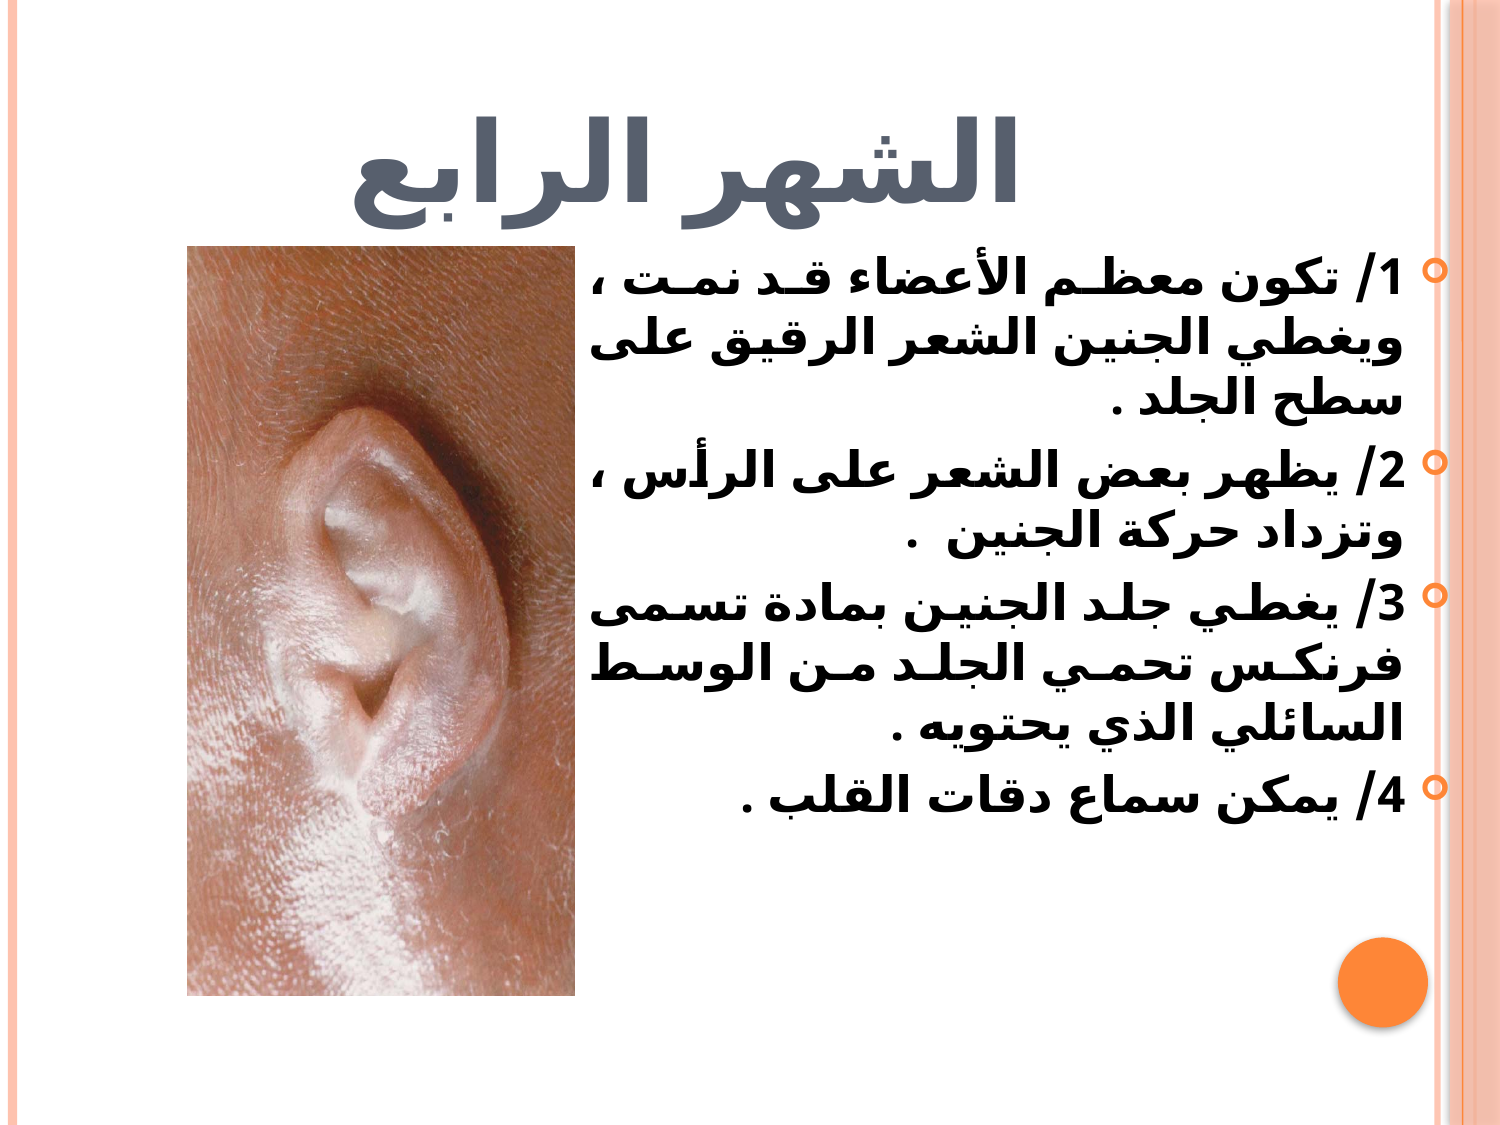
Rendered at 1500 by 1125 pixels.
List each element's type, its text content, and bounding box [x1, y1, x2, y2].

picture [186, 245, 575, 997]
list 1/ تكون معظم الأعضاء قد نمت ، ويغطي الجنين الشعر الرقيق على سطح الجلد . 2/ يظهر بعض الشعر على الرأس ، وتزداد حركة الجنين . 3/ يغطي جلد الجنين بمادة تسمى فرنكس تحمي الجلد من الوسط السائلي الذي يحتويه . 4/ يمكن سماع دقات القلب . [574, 237, 1466, 1025]
title الشهر الرابع [75, 45, 1300, 233]
